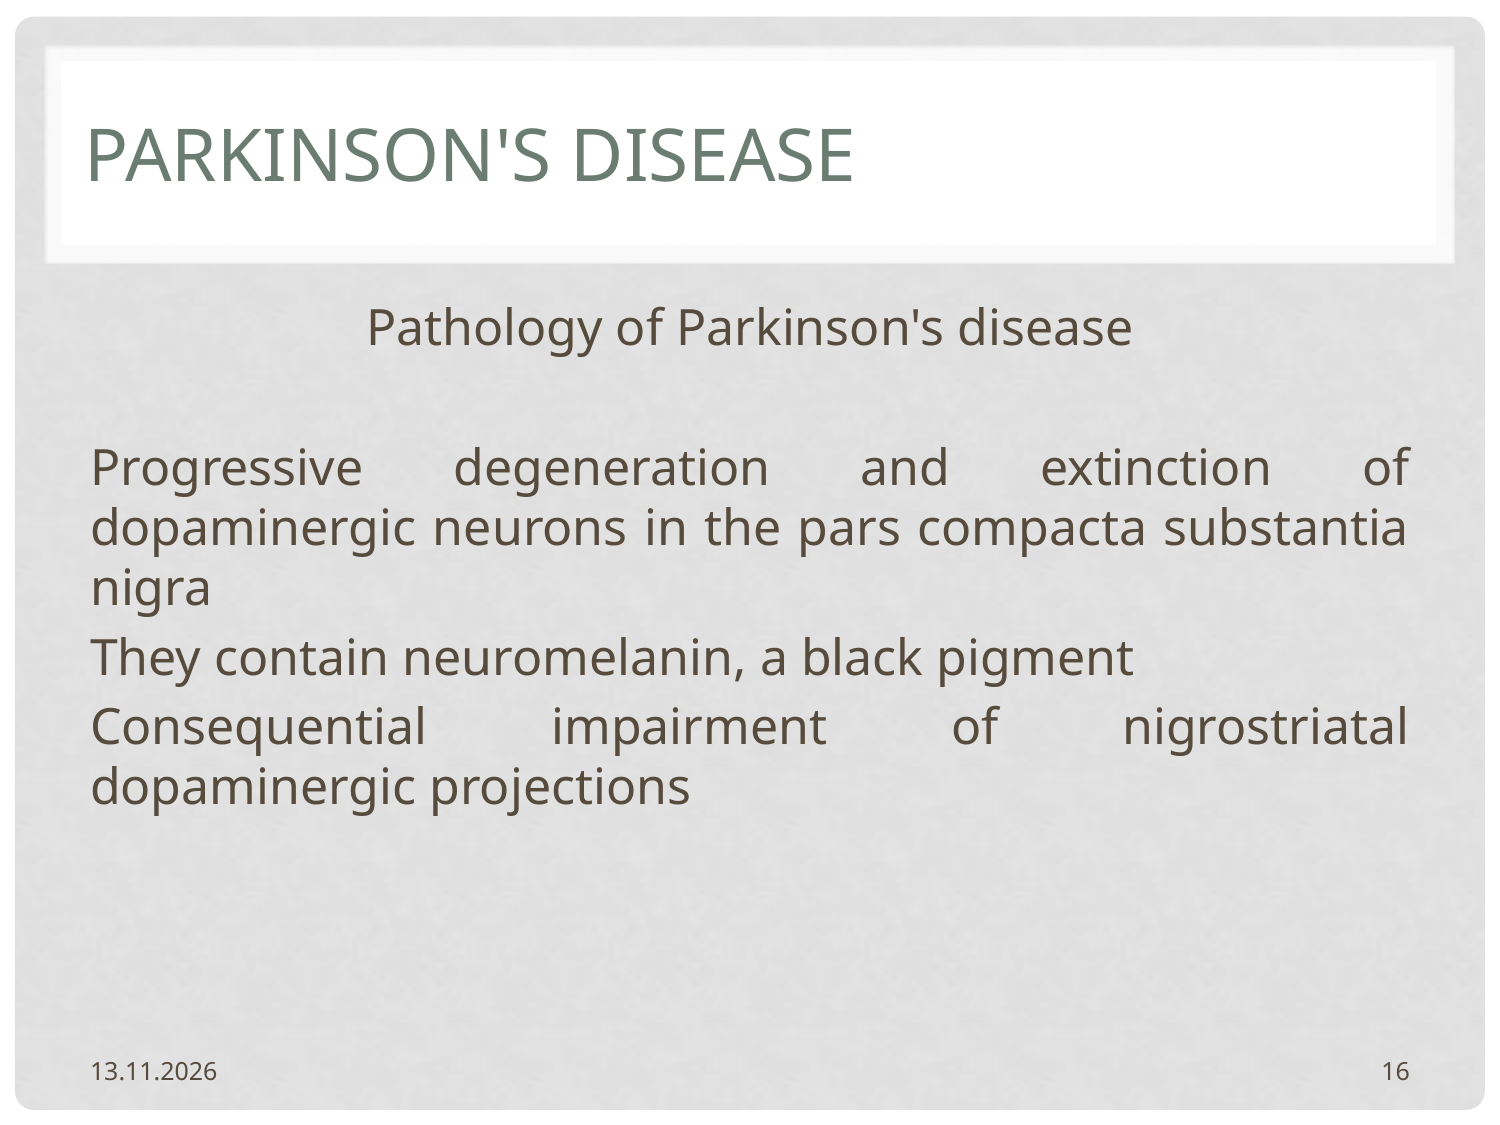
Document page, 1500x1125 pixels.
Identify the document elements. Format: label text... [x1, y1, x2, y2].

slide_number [75, 1042, 425, 1103]
title PARKINSON'S DISEASE [69, 66, 1425, 238]
slide_number 16 [1074, 1042, 1425, 1103]
list Pathology of Parkinson's disease Progressive degeneration and extinction of dopaminergic neurons in the pars compacta substantia nigra They contain neuromelanin, a black pigment Consequential impairment of nigrostriatal dopaminergic projections [75, 287, 1425, 1005]
